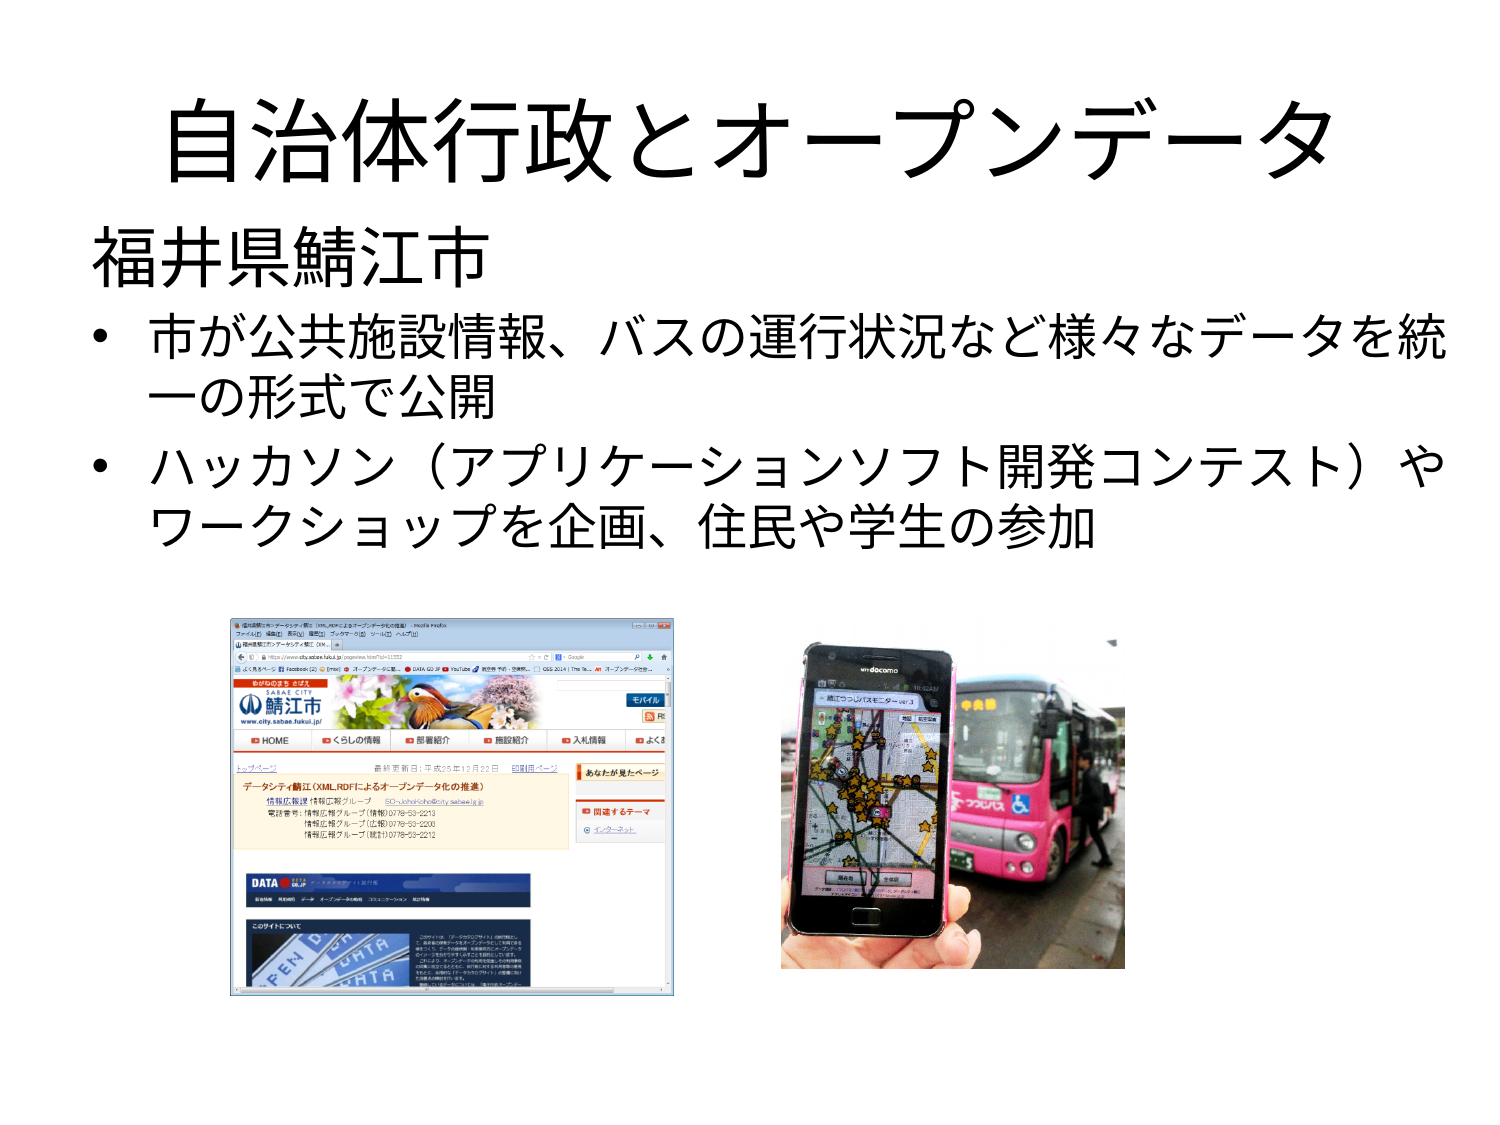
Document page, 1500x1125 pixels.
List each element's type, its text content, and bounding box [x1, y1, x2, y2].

title 自治体行政とオープンデータ [75, 45, 1425, 233]
picture [781, 618, 1125, 969]
list 福井県鯖江市 市が公共施設情報、バスの運行状況など様々なデータを統一の形式で公開 ハッカソン（アプリケーションソフト開発コンテスト）やワークショップを企画、住民や学生の参加 [76, 208, 1483, 953]
picture [229, 618, 674, 996]
